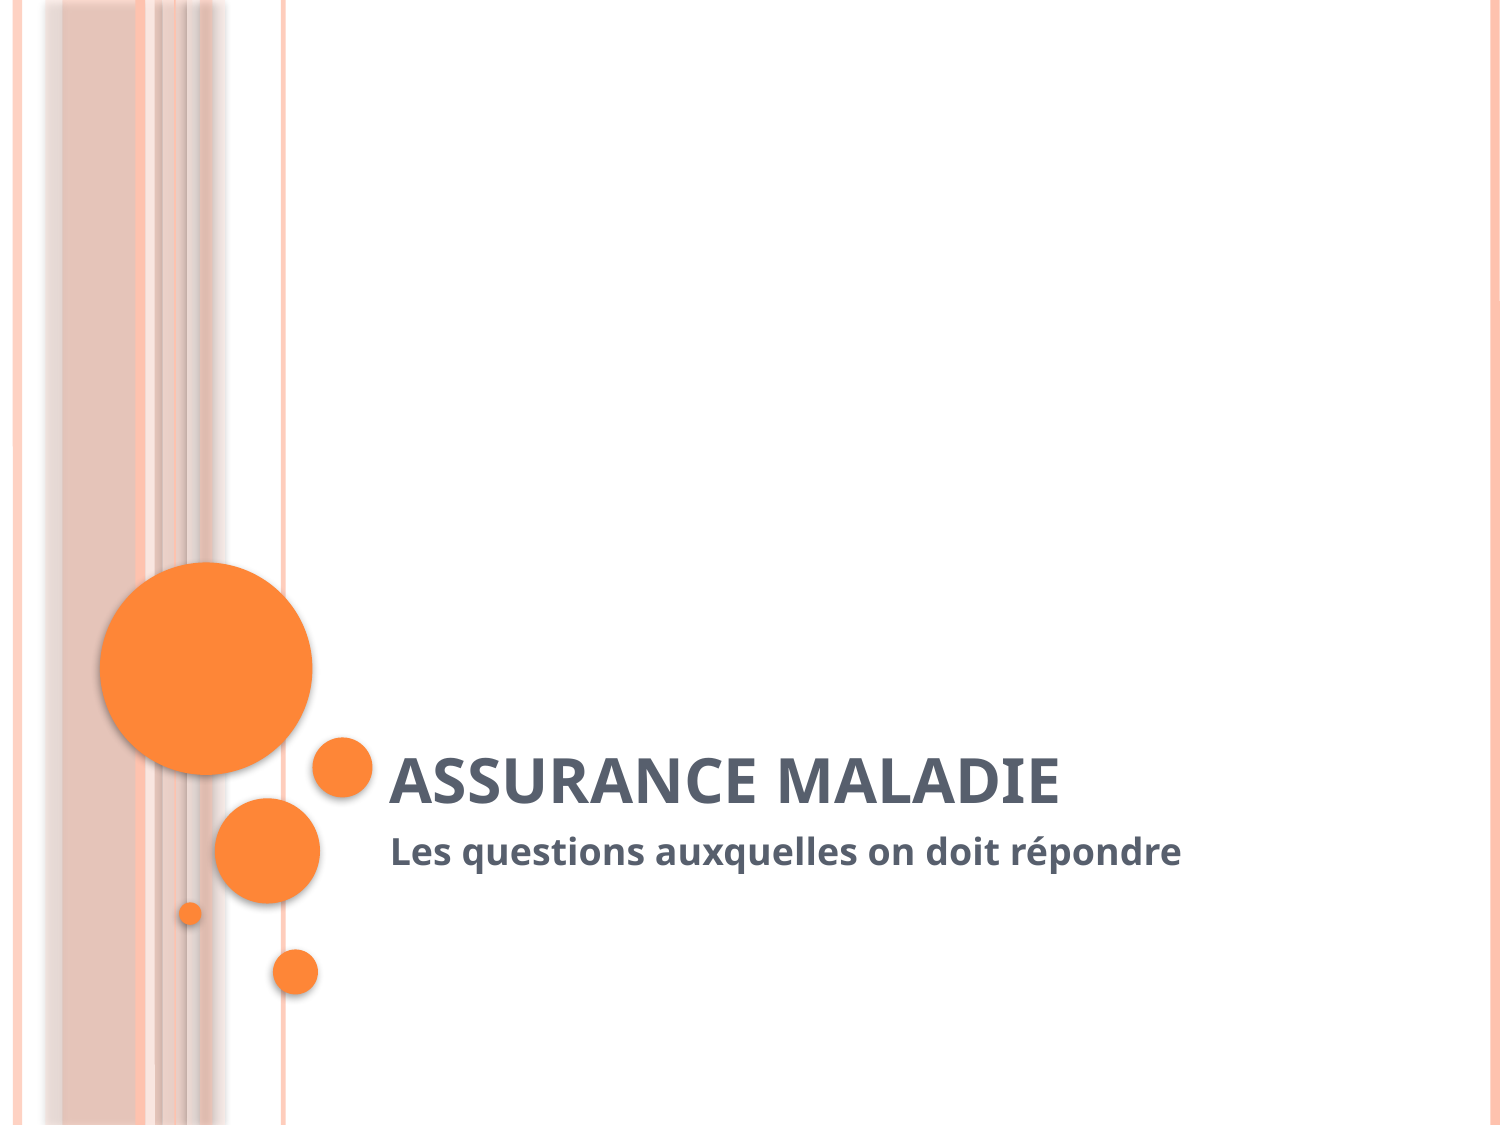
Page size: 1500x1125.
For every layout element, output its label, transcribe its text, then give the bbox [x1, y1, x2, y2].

title Assurance maladie [375, 512, 1388, 820]
subtitle Les questions auxquelles on doit répondre [375, 820, 1388, 1046]
